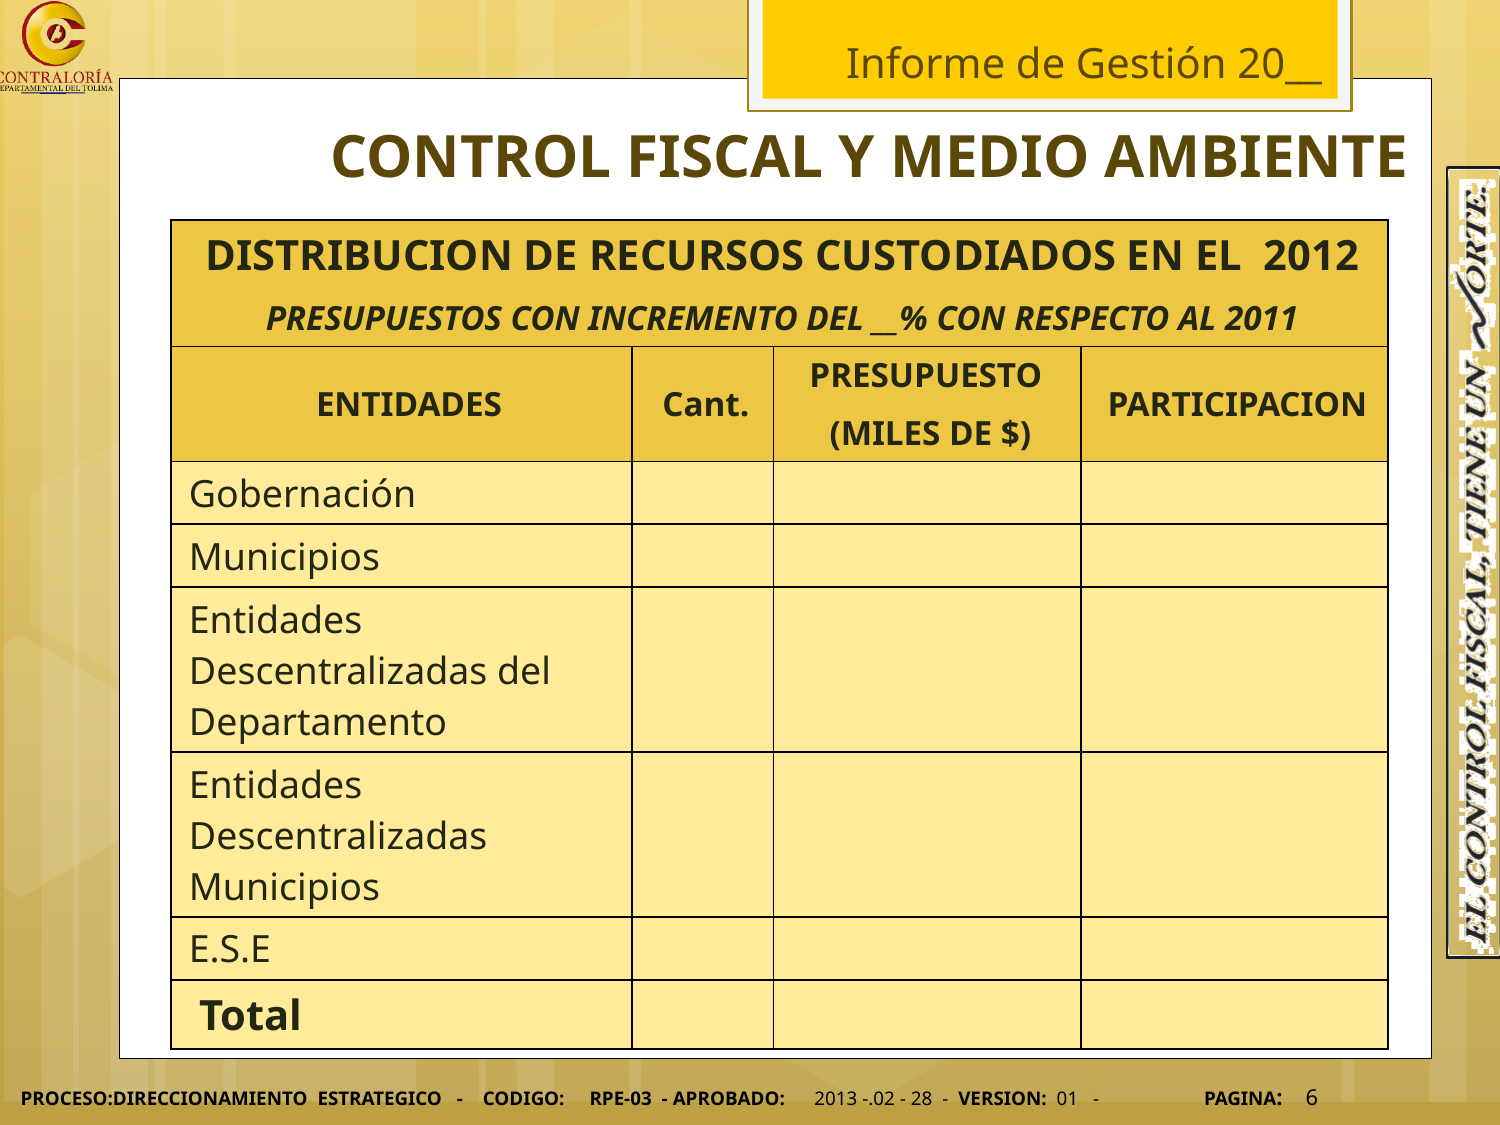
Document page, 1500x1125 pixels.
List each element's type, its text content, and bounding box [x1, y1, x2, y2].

table_cell Total [172, 981, 631, 1048]
table_cell E.S.E [172, 918, 631, 979]
table_cell ENTIDADES [172, 347, 631, 461]
table_cell [1082, 588, 1387, 751]
table_cell [774, 981, 1080, 1048]
table_cell [633, 753, 773, 916]
table_cell Entidades Descentralizadas del Departamento [172, 588, 631, 751]
table_cell [1082, 981, 1387, 1048]
table_cell [1082, 918, 1387, 979]
table_cell [1082, 462, 1387, 523]
picture [1446, 166, 1500, 959]
table_cell [774, 918, 1080, 979]
table_cell [633, 918, 773, 979]
table_cell PRESUPUESTO (MILES DE $) [774, 347, 1080, 461]
table_cell [633, 981, 773, 1048]
table_cell [1082, 753, 1387, 916]
table_cell [774, 588, 1080, 751]
table_cell [1082, 525, 1387, 586]
table_cell Entidades Descentralizadas Municipios [172, 753, 631, 916]
table_cell [774, 462, 1080, 523]
table_cell [774, 753, 1080, 916]
table_cell Municipios [172, 525, 631, 586]
title CONTROL FISCAL Y MEDIO AMBIENTE [171, 125, 1424, 197]
table_cell Gobernación [172, 462, 631, 523]
table_cell [633, 462, 773, 523]
table_cell Cant. [633, 347, 773, 461]
table_cell [633, 525, 773, 586]
table_cell [633, 588, 773, 751]
picture [0, 1, 113, 94]
table_cell [774, 525, 1080, 586]
table_cell PARTICIPACION [1082, 347, 1387, 461]
table_header DISTRIBUCION DE RECURSOS CUSTODIADOS EN EL 2012 PRESUPUESTOS CON INCREMENTO DEL __% CON RESPECTO AL 2011 [172, 221, 1387, 346]
